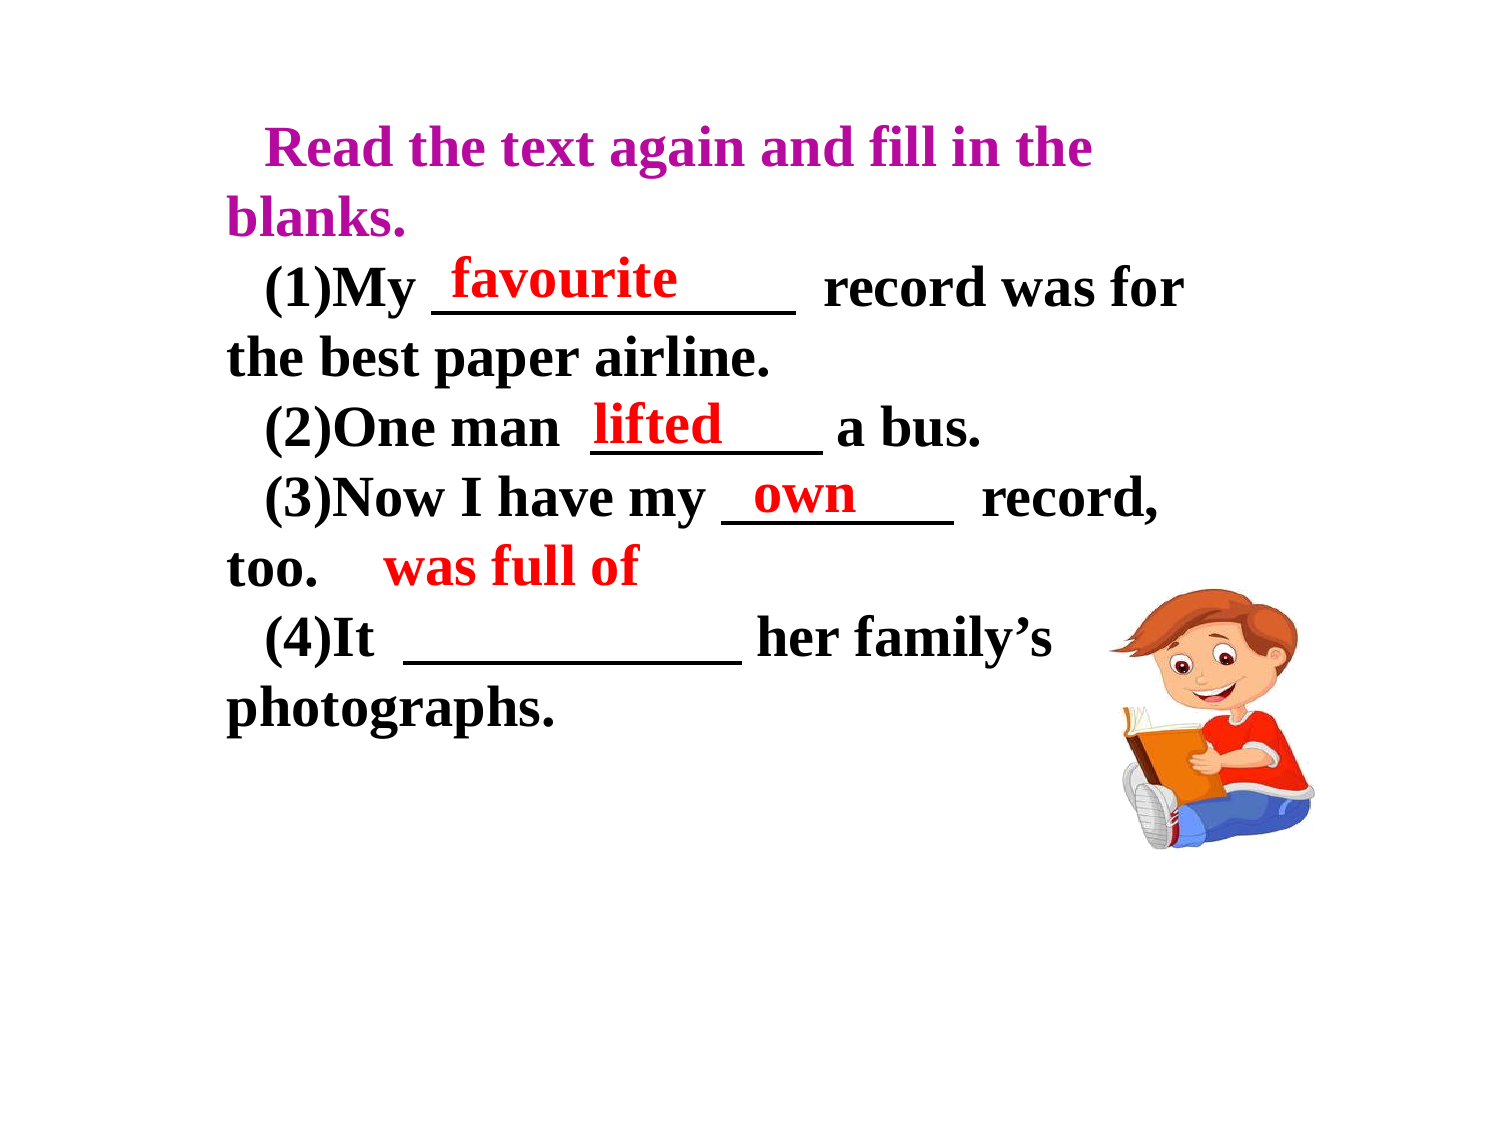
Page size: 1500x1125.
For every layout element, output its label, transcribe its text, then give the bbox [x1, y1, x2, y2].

text_box Read the text again and fill in the blanks. (1)My record was for the best paper airline. (2)One man a bus. (3)Now I have my record, too. (4)It her family’s photographs. [212, 100, 1266, 746]
text_box was full of [368, 519, 660, 605]
text_box lifted [578, 378, 739, 463]
text_box own [738, 446, 872, 532]
picture [1090, 587, 1347, 851]
text_box favourite [436, 231, 694, 317]
